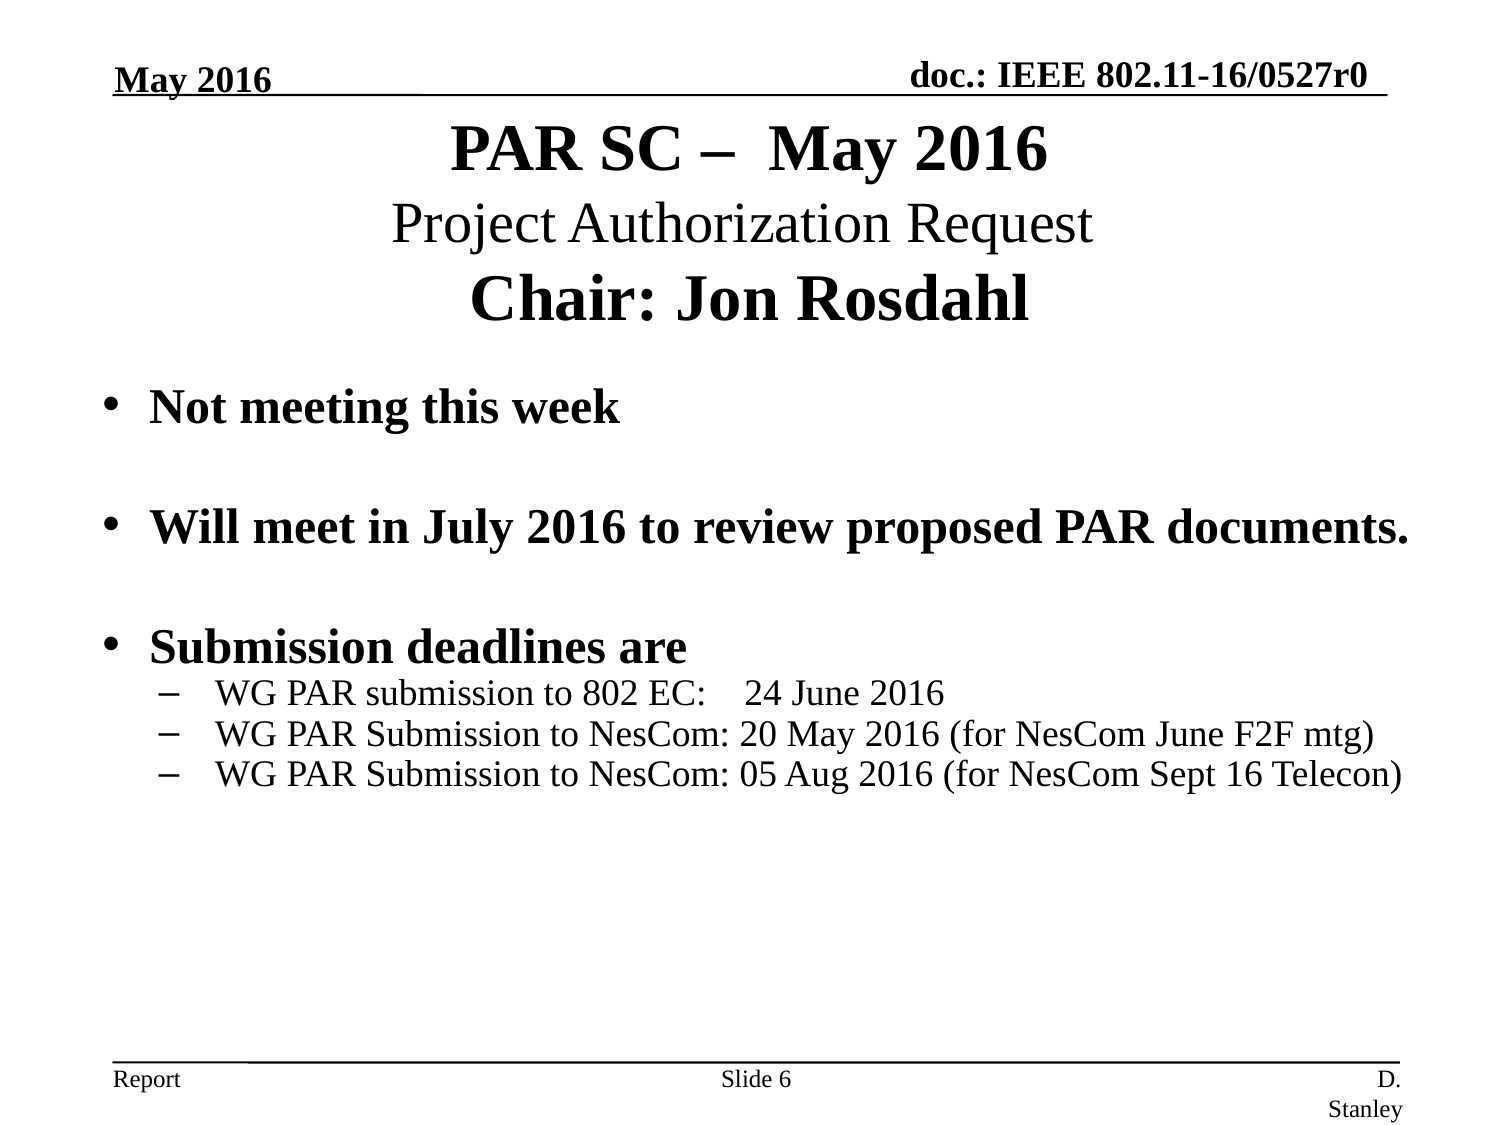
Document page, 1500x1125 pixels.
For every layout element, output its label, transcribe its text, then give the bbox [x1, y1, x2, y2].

slide_number Slide 6 [712, 1062, 800, 1093]
text_box Not meeting this week Will meet in July 2016 to review proposed PAR documents. Submission deadlines are WG PAR submission to 802 EC: 24 June 2016 WG PAR Submission to NesCom: 20 May 2016 (for NesCom June F2F mtg) WG PAR Submission to NesCom: 05 Aug 2016 (for NesCom Sept 16 Telecon) [87, 366, 1488, 803]
footer D. Stanley, HP Enterprise [1325, 1062, 1402, 1093]
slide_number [114, 54, 309, 100]
title PAR SC – May 2016 Project Authorization Request Chair: Jon Rosdahl [112, 162, 1388, 275]
